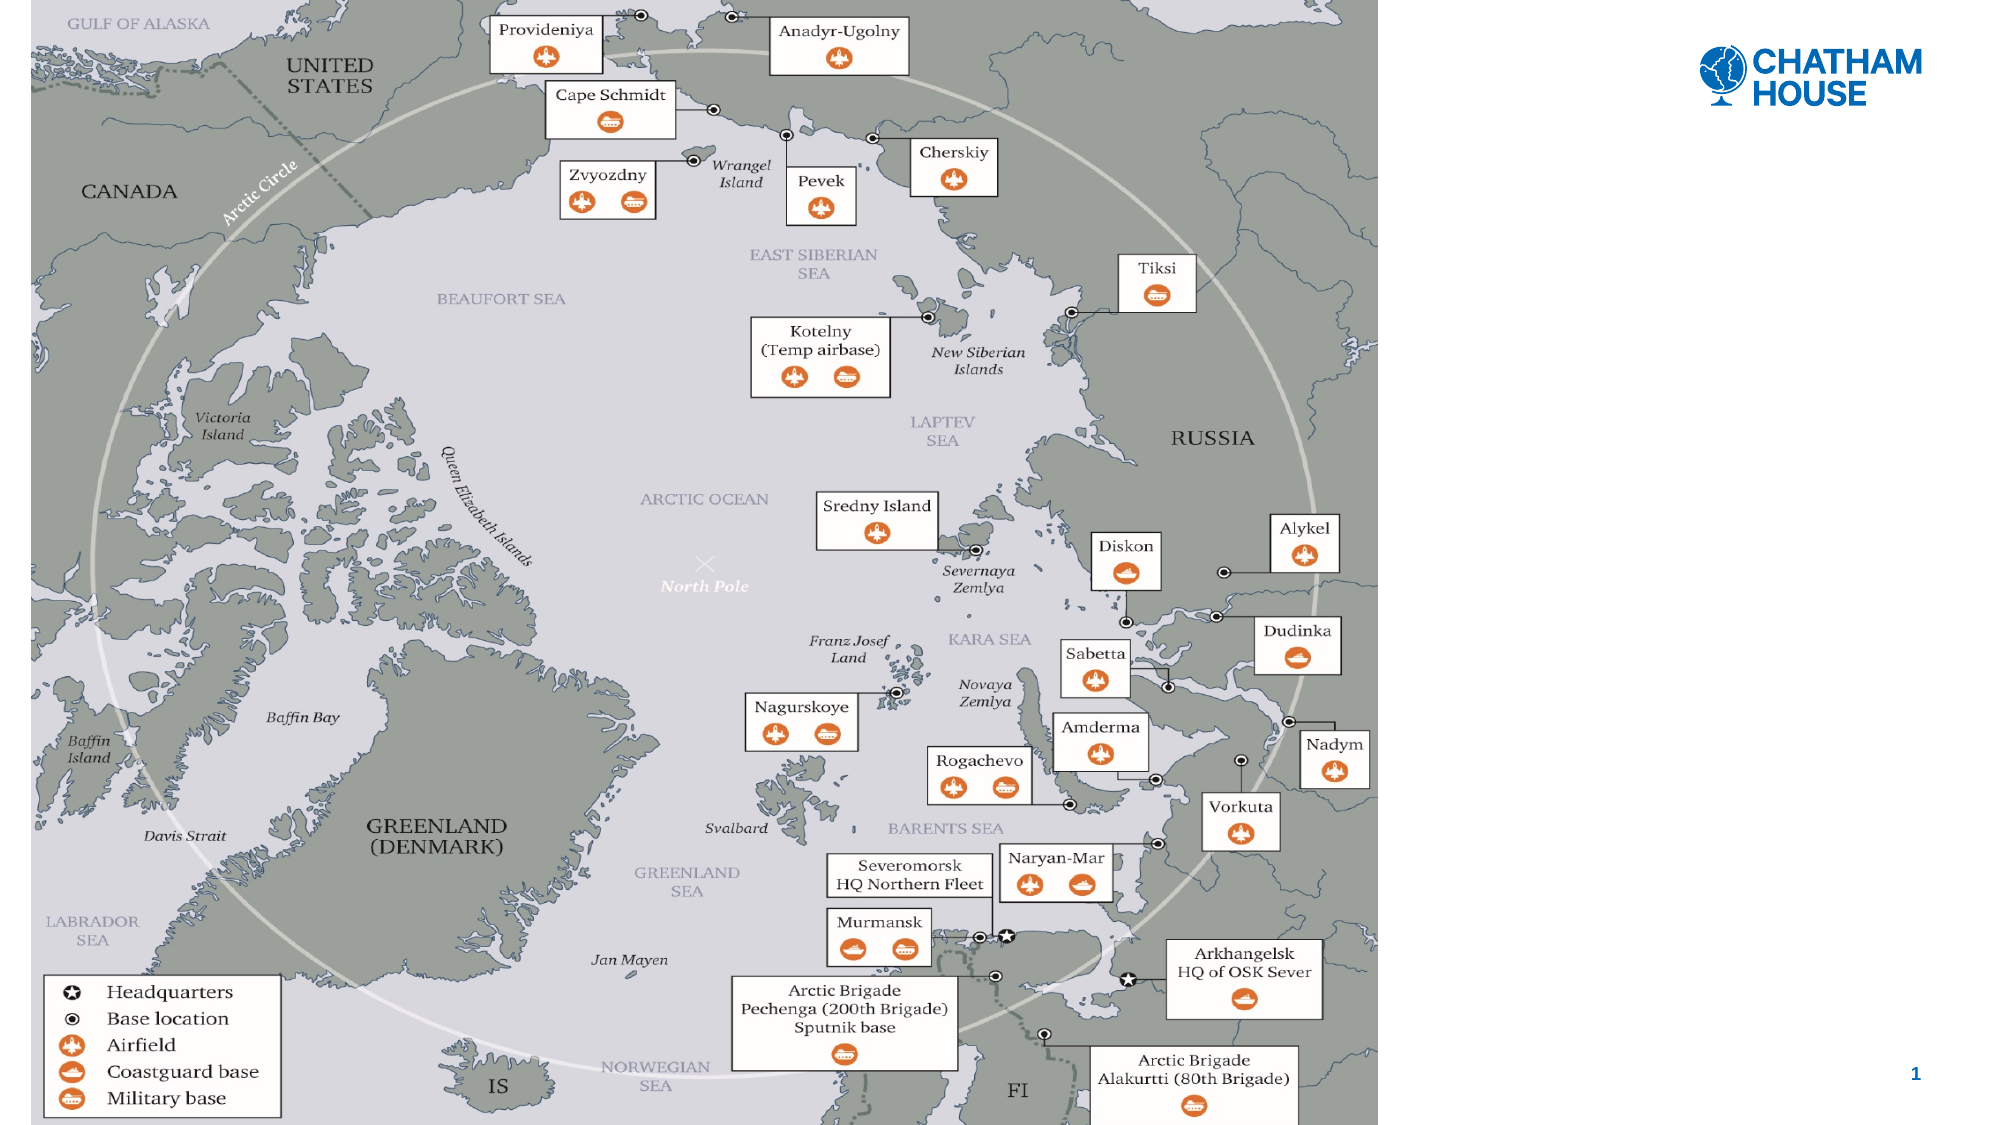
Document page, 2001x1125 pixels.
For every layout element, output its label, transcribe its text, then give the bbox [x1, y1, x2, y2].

picture [31, 0, 1379, 1125]
slide_number 1 [1699, 1042, 1922, 1103]
